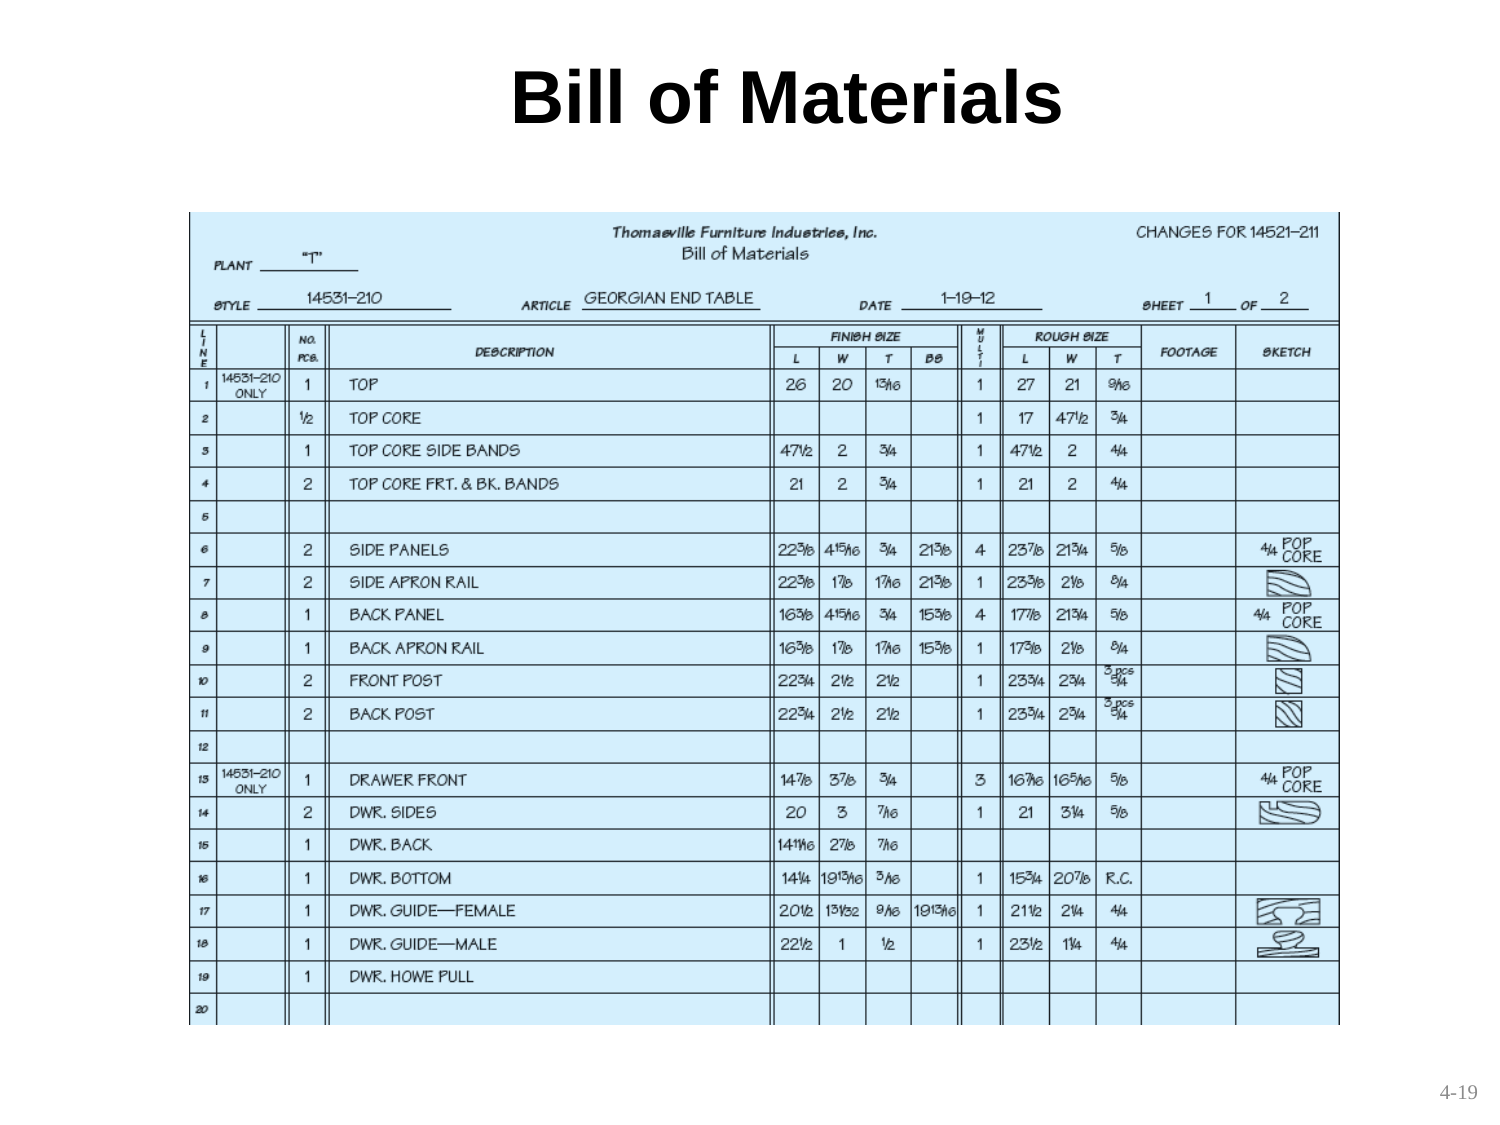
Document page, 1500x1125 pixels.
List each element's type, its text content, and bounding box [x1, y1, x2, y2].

slide_number 4-19 [1417, 1068, 1494, 1114]
picture [189, 212, 1340, 1026]
title Bill of Materials [112, 0, 1463, 188]
